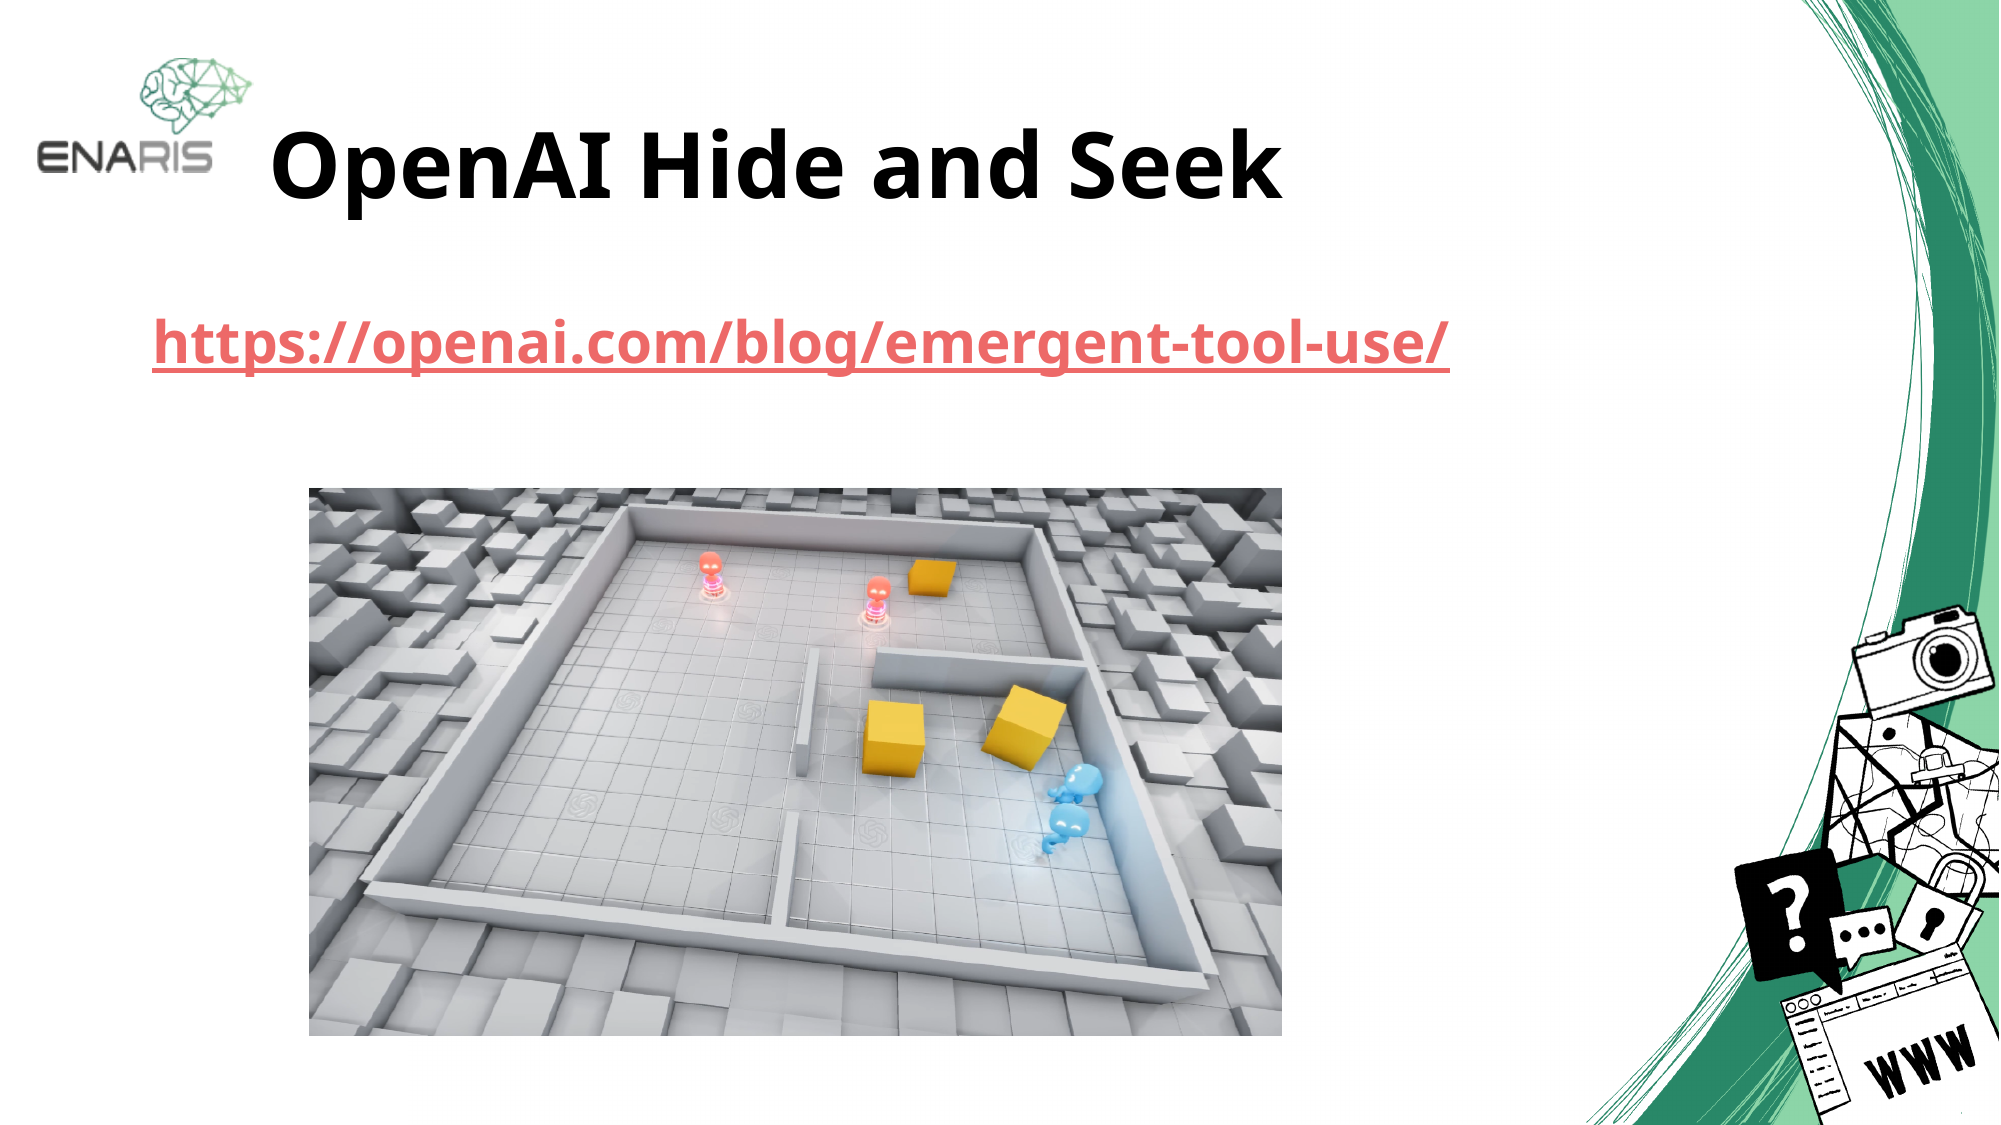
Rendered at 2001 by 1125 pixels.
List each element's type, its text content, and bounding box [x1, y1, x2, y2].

picture [37, 58, 254, 173]
list https://openai.com/blog/emergent-tool-use/ [137, 299, 1728, 1014]
picture [309, 0, 1999, 1125]
title OpenAI Hide and Seek [253, 59, 1863, 278]
